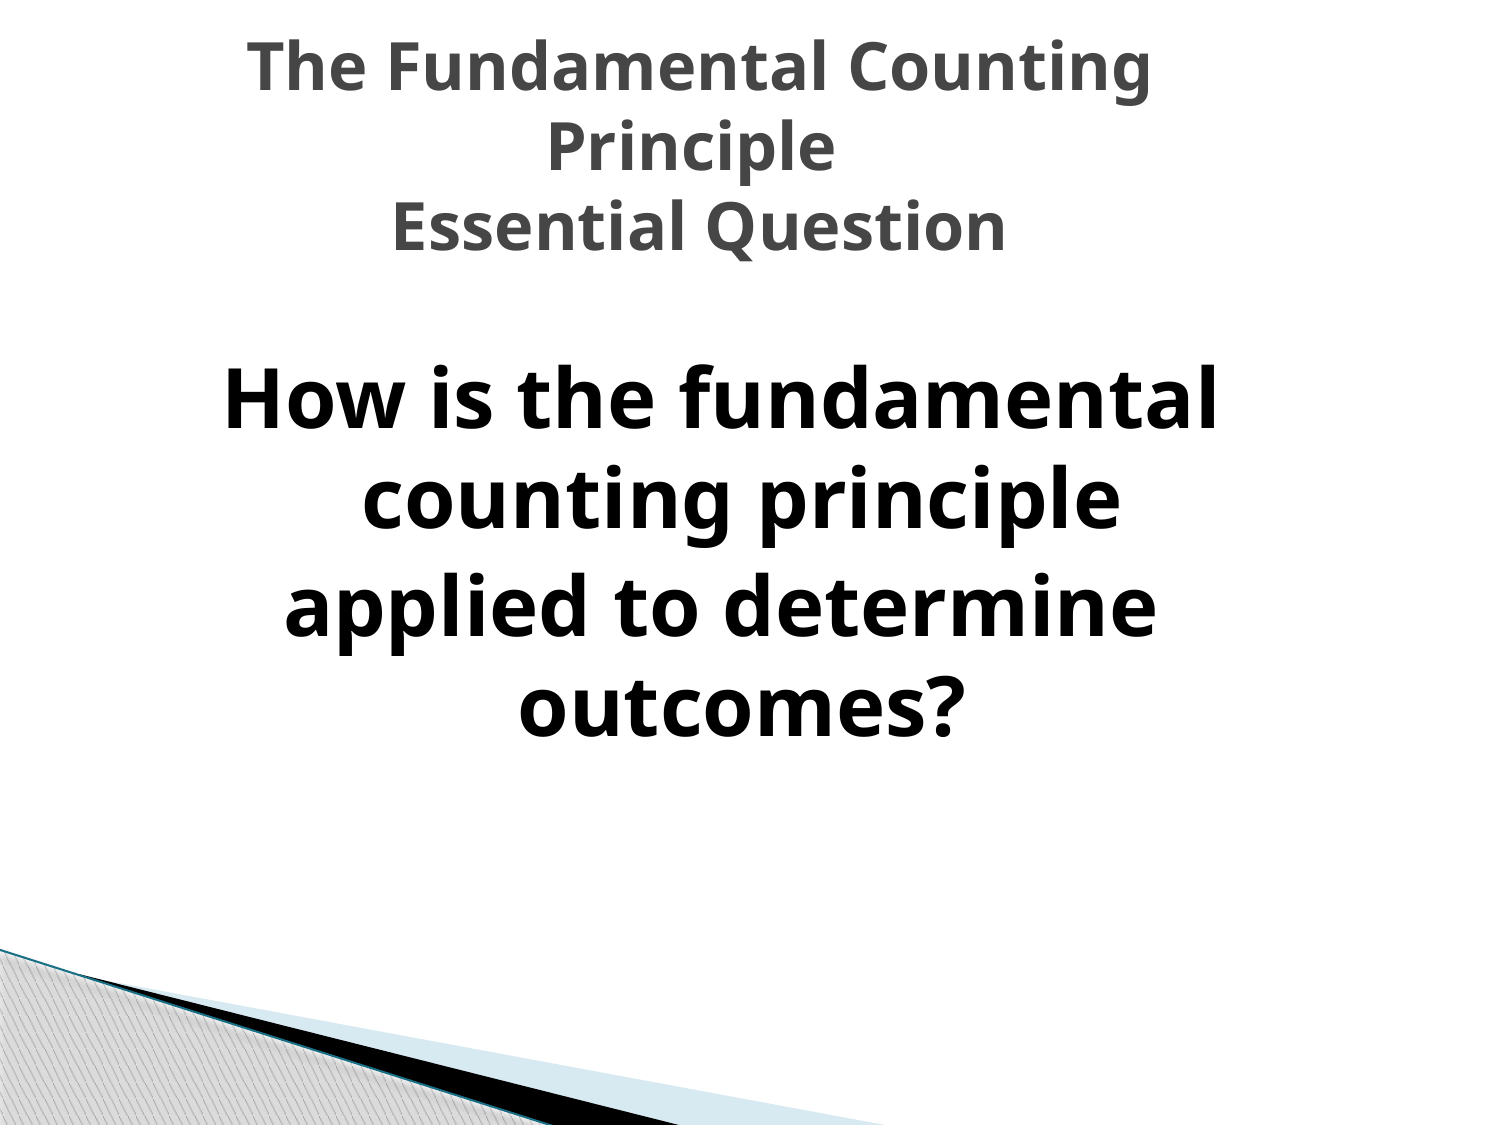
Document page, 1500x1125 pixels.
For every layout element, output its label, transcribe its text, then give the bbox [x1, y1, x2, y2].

list How is the fundamental counting principle applied to determine outcomes? [99, 337, 1325, 862]
title The Fundamental Counting Principle Essential Question [87, 24, 1313, 263]
